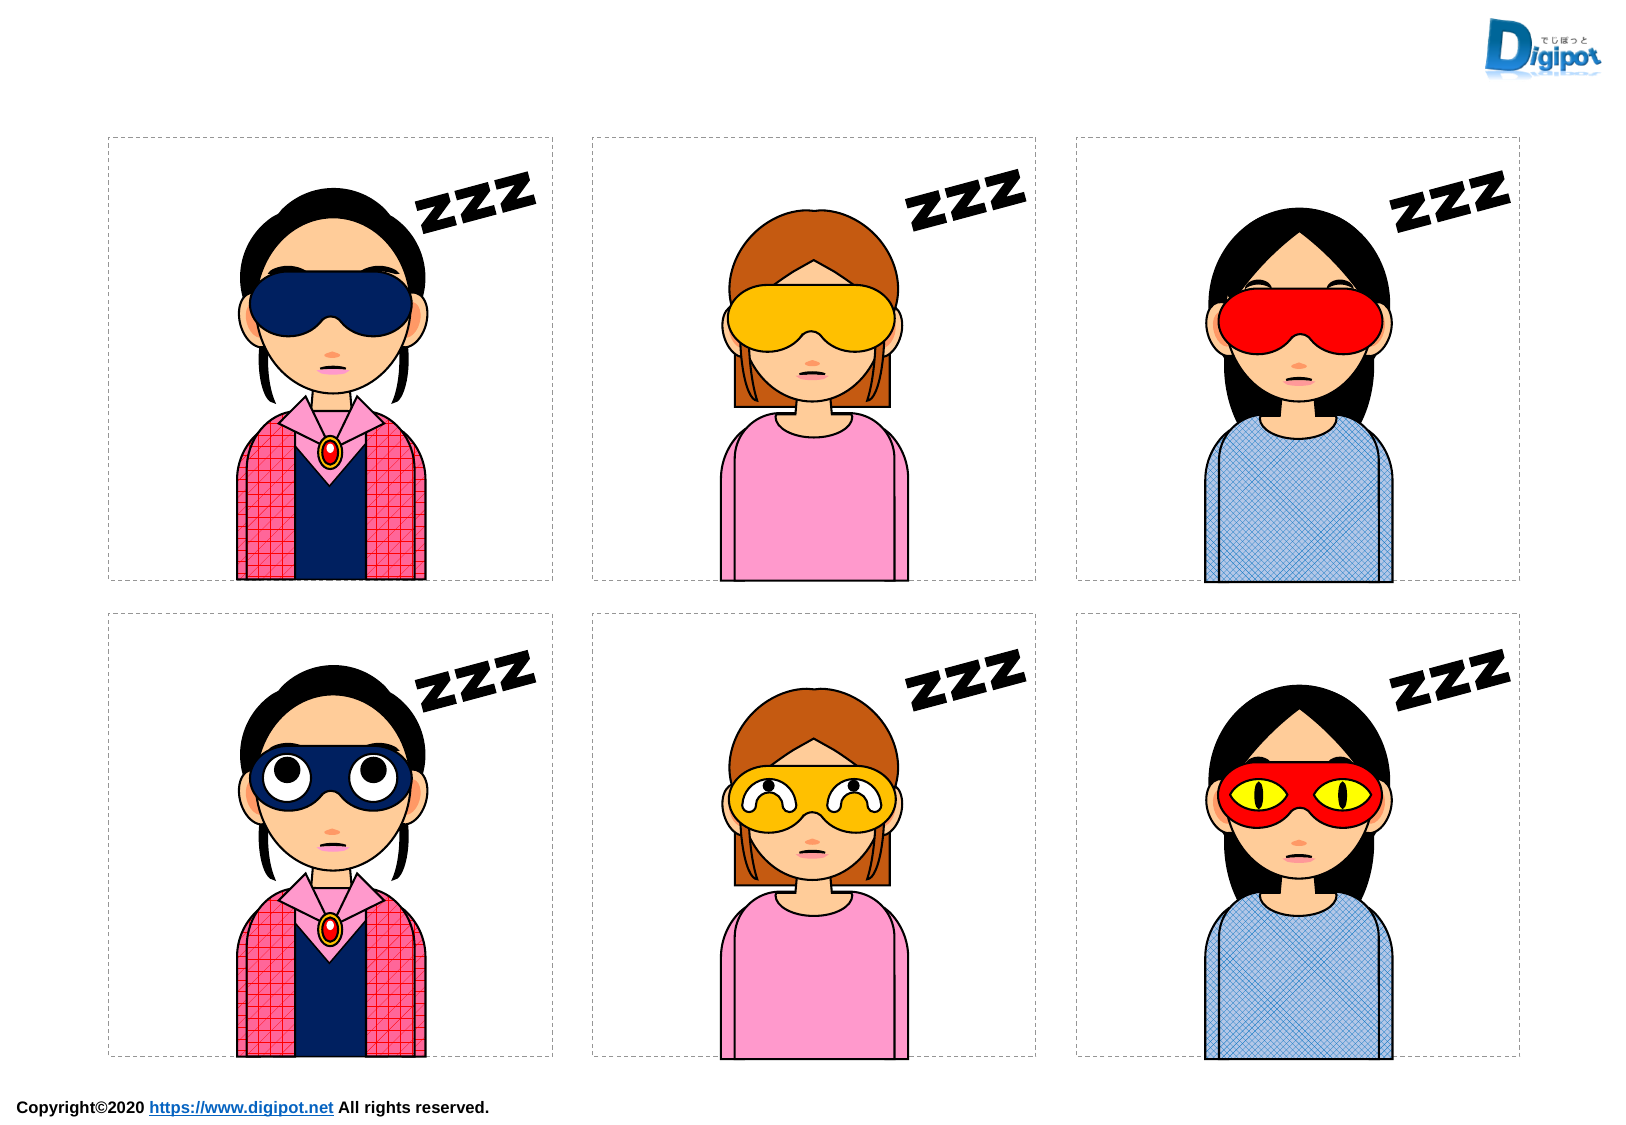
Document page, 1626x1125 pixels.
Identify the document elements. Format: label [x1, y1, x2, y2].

text_box [1201, 185, 1508, 583]
text_box [720, 184, 1024, 581]
text_box [1201, 664, 1508, 1060]
text_box [720, 664, 1024, 1060]
picture [1485, 18, 1602, 82]
text_box [237, 186, 533, 580]
text_box [237, 665, 533, 1057]
